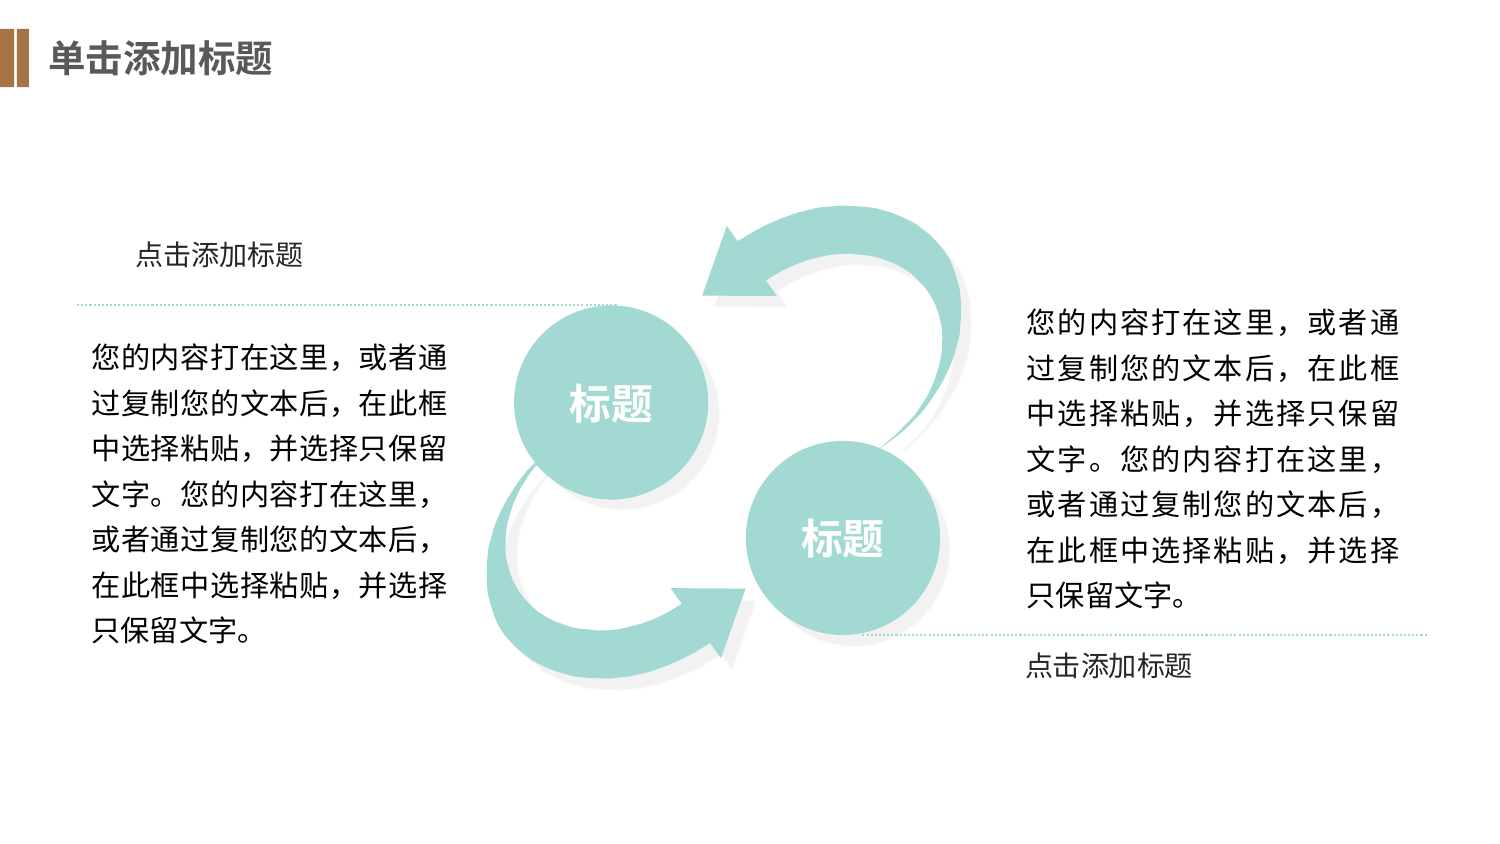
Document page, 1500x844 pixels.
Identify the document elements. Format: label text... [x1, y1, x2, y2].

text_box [862, 634, 1427, 702]
text_box [702, 205, 962, 448]
text_box [16, 28, 30, 88]
text_box 单击添加标题 [33, 28, 405, 88]
text_box [486, 463, 746, 679]
text_box 标题 [514, 305, 709, 500]
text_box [76, 229, 619, 306]
text_box 标题 [745, 440, 941, 636]
text_box [0, 28, 15, 88]
text_box 您的内容打在这里，或者通过复制您的文本后，在此框中选择粘贴，并选择只保留文字。您的内容打在这里，或者通过复制您的文本后，在此框中选择粘贴，并选择只保留文字。 [76, 321, 463, 655]
text_box 您的内容打在这里，或者通过复制您的文本后，在此框中选择粘贴，并选择只保留文字。您的内容打在这里，或者通过复制您的文本后，在此框中选择粘贴，并选择只保留文字。 [1011, 287, 1415, 620]
